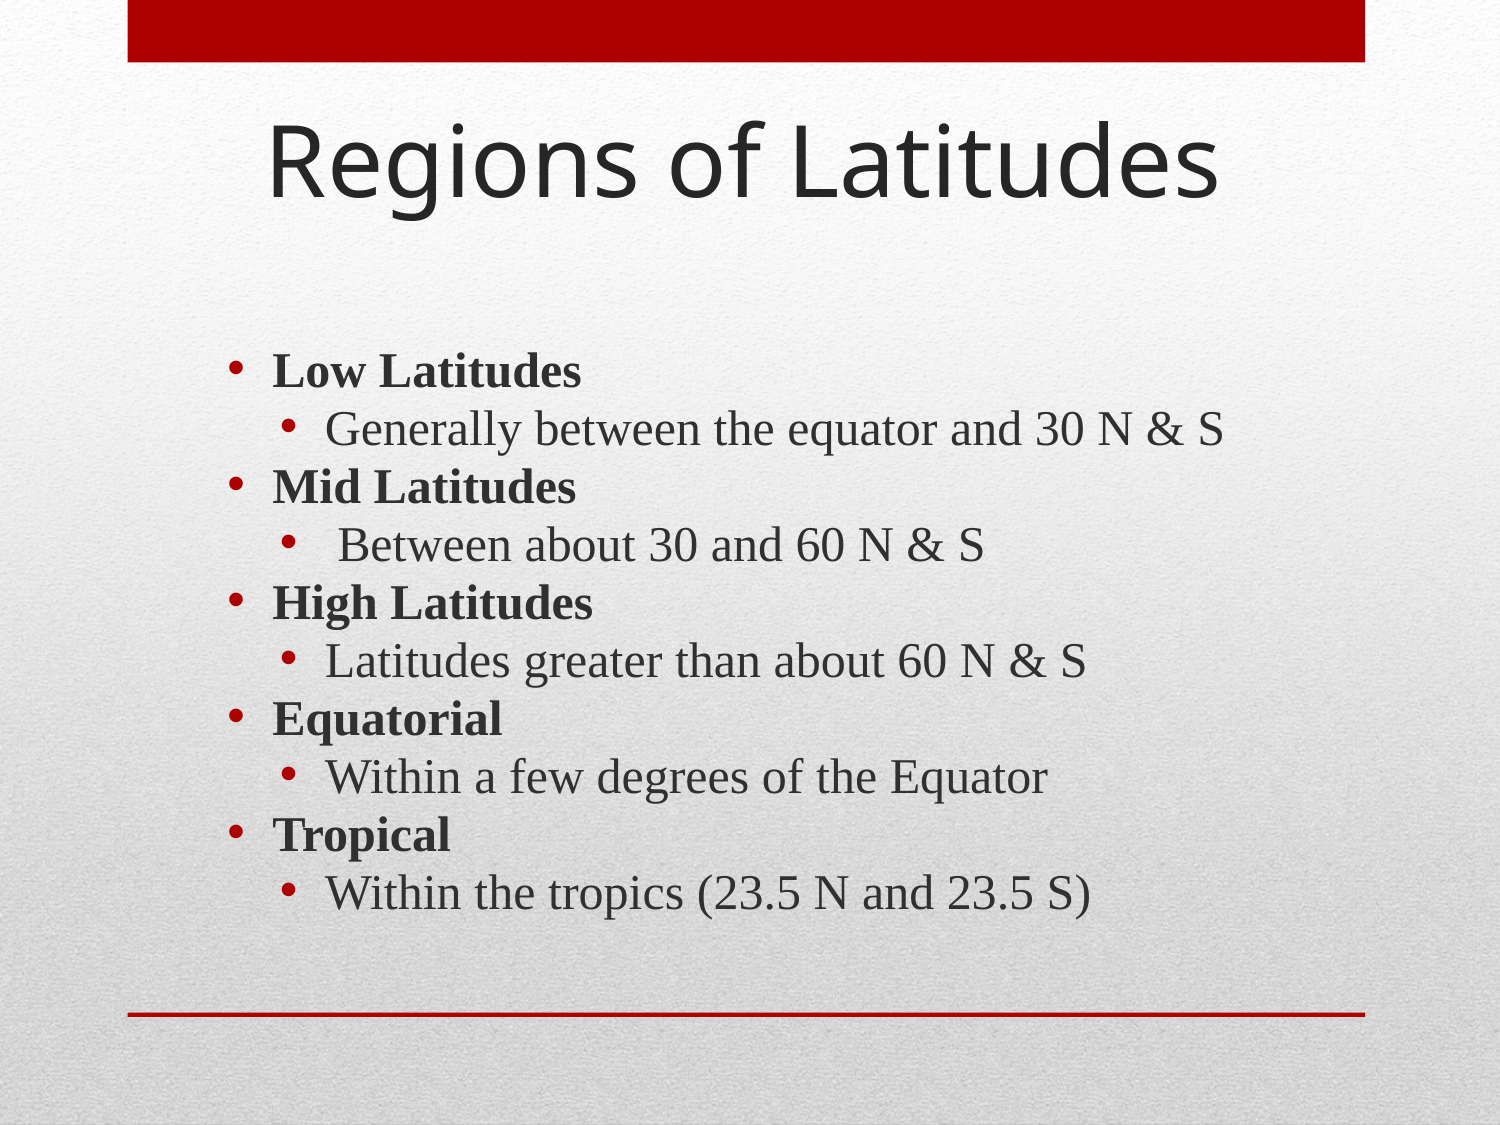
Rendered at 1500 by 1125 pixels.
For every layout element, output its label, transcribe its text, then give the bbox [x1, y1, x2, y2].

title Regions of Latitudes [174, 37, 1313, 225]
list Low Latitudes Generally between the equator and 30 N & S Mid Latitudes Between about 30 and 60 N & S High Latitudes Latitudes greater than about 60 N & S Equatorial Within a few degrees of the Equator Tropical Within the tropics (23.5 N and 23.5 S) [212, 262, 1313, 1006]
